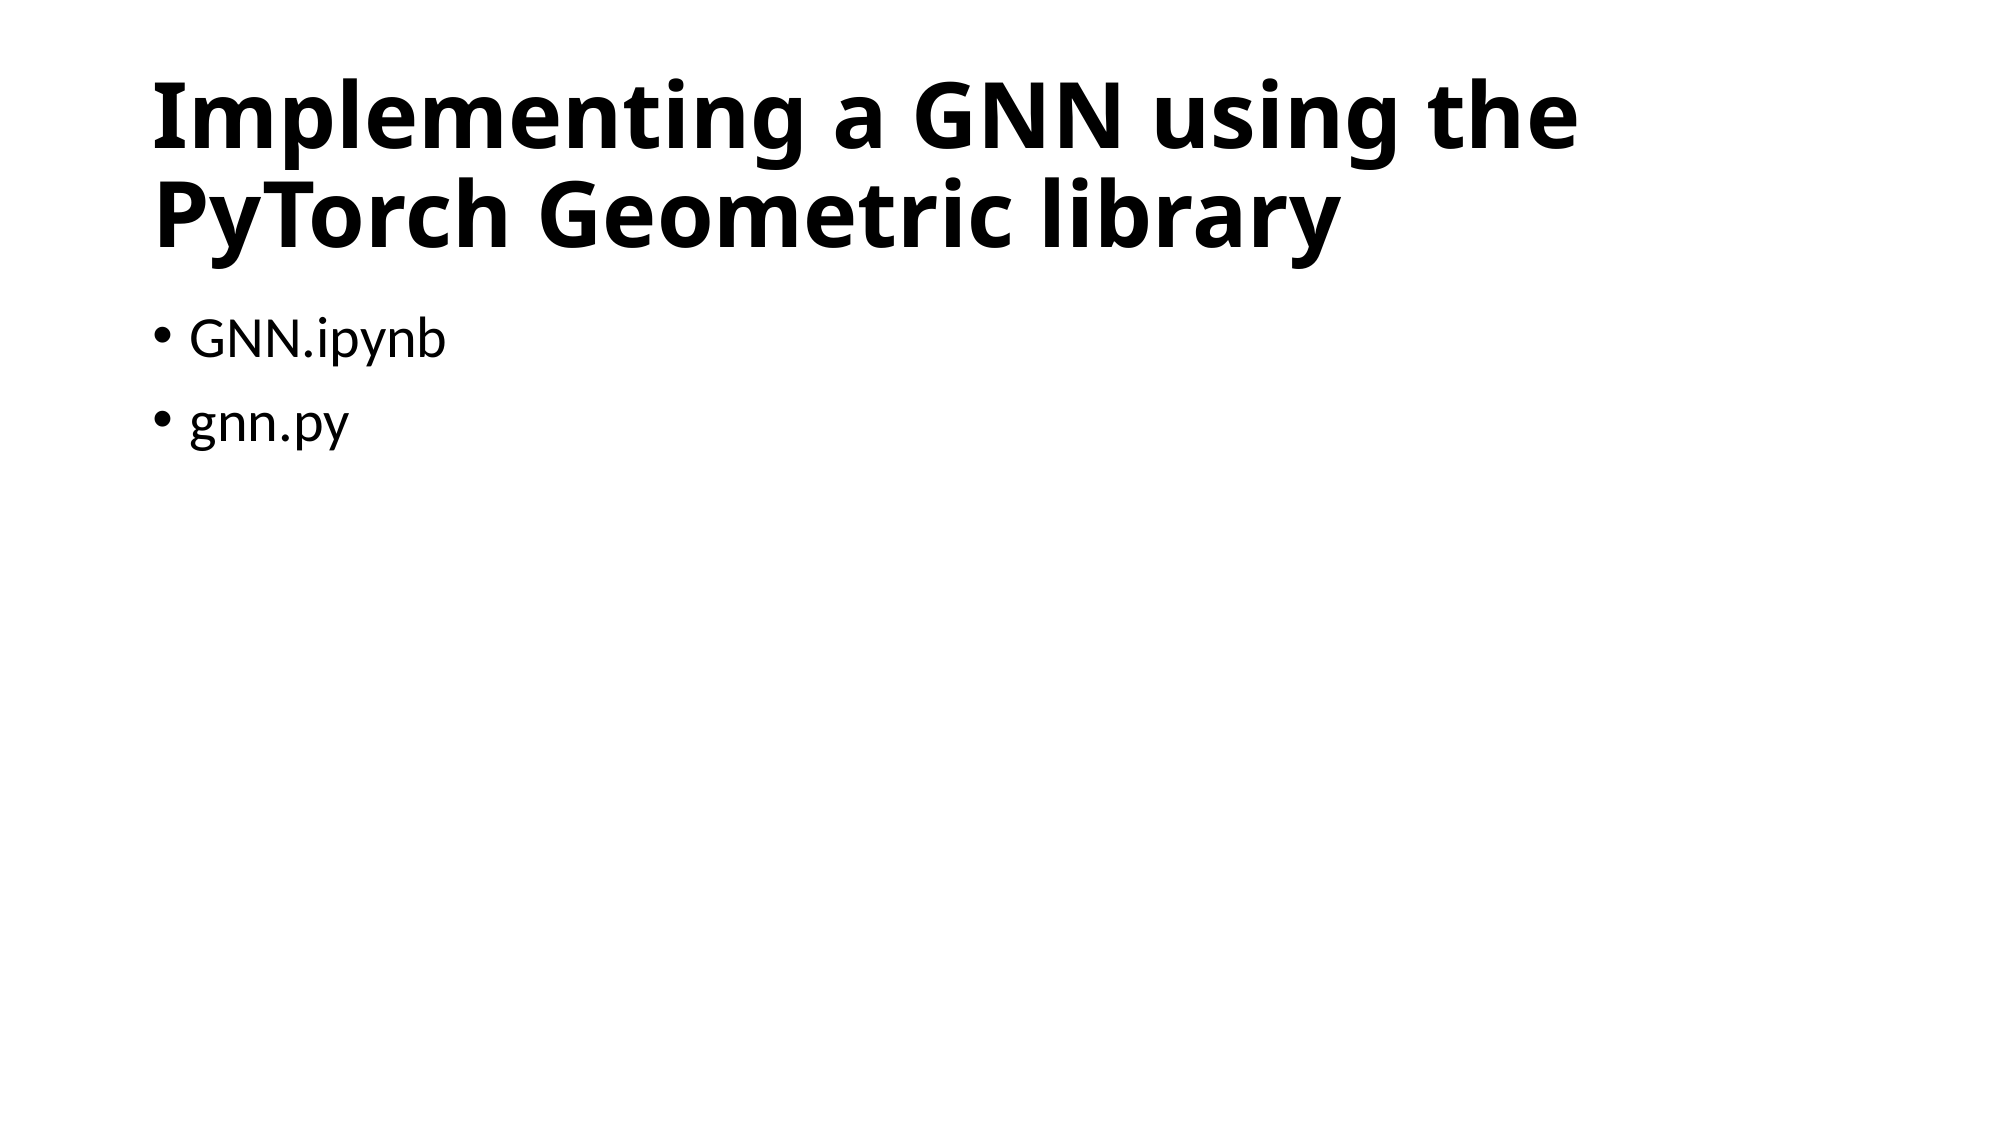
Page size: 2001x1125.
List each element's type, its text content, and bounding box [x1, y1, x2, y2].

title Implementing a GNN using the PyTorch Geometric library [137, 59, 1863, 278]
list GNN.ipynb gnn.py [137, 299, 1863, 1014]
